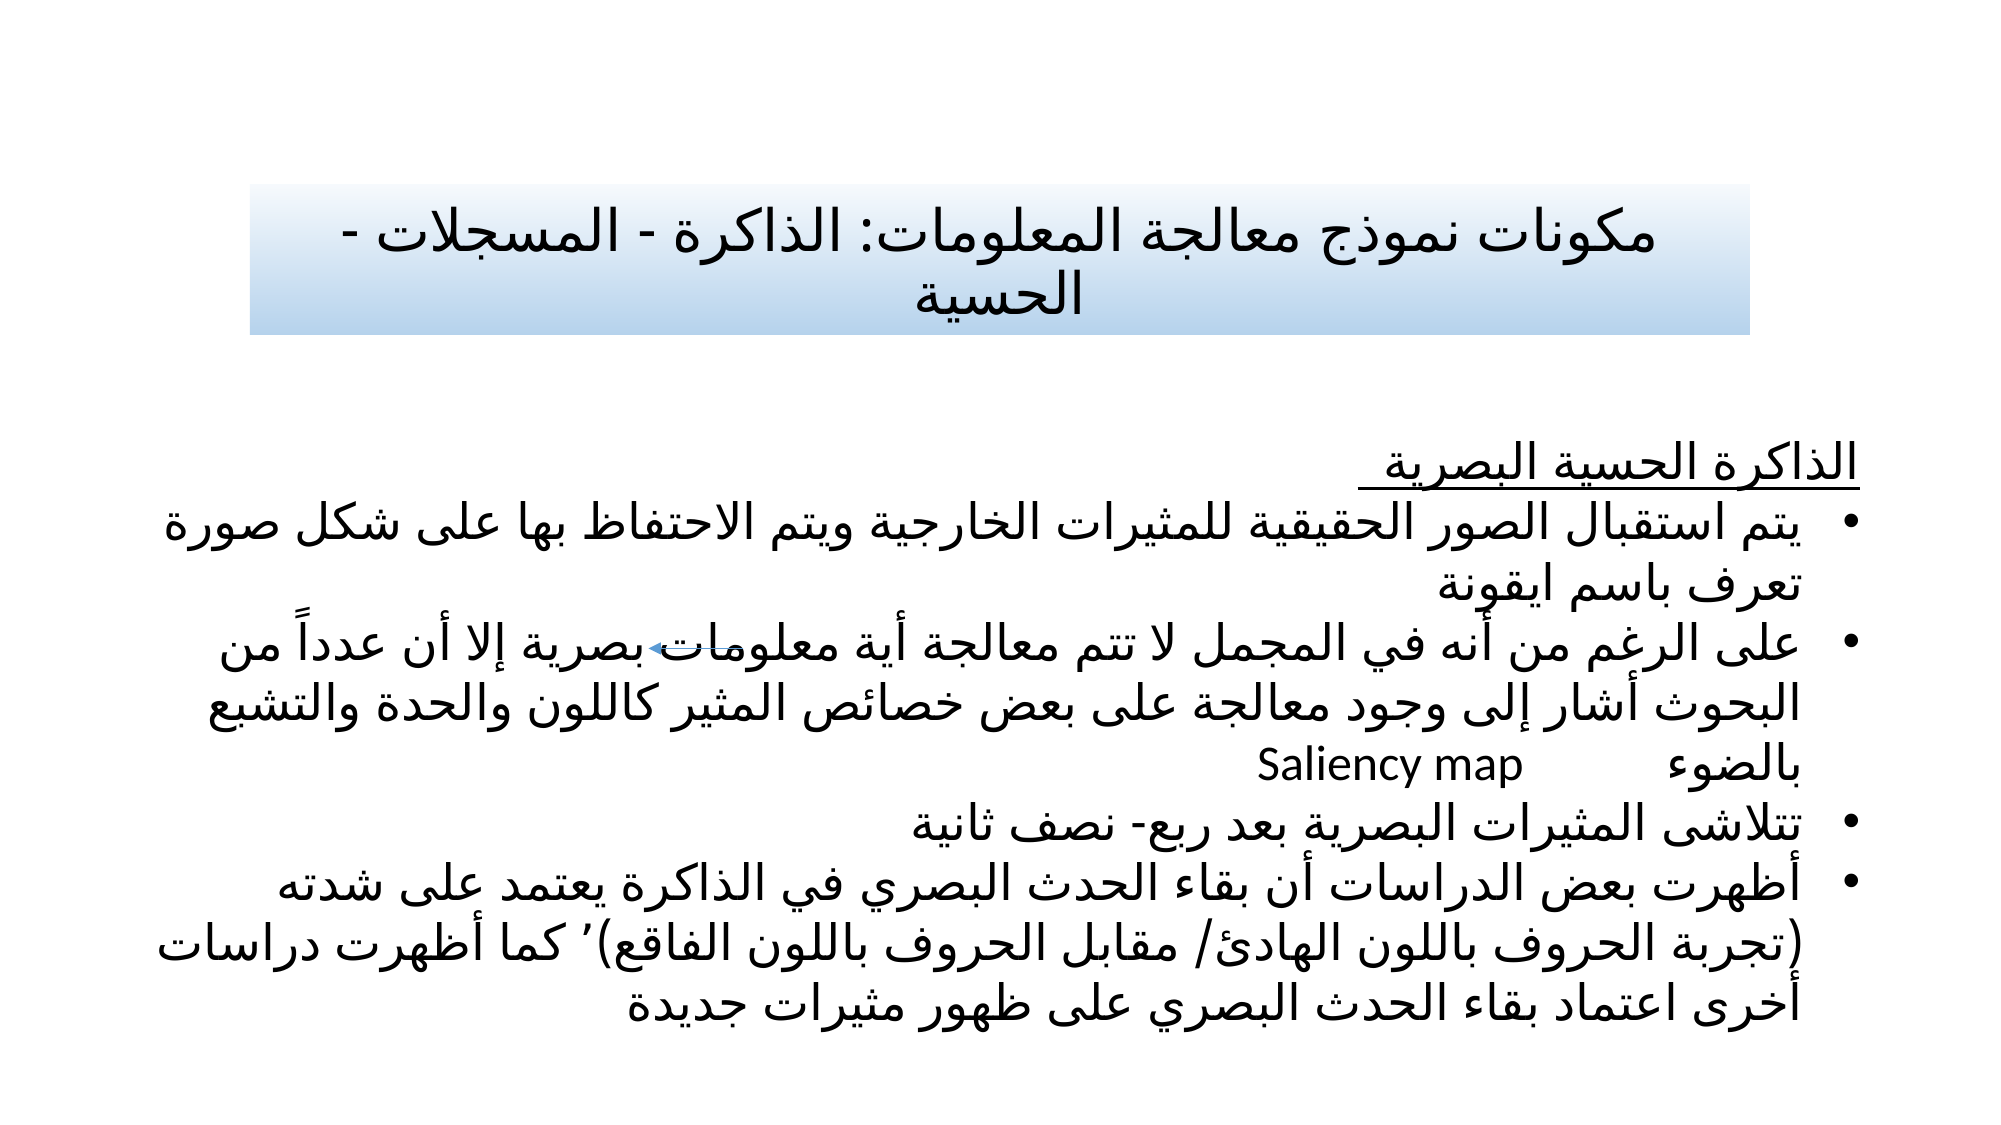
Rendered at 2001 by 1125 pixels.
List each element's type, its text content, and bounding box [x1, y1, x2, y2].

title مكونات نموذج معالجة المعلومات: الذاكرة - المسجلات - الحسية [249, 184, 1750, 335]
subtitle الذاكرة الحسية البصرية يتم استقبال الصور الحقيقية للمثيرات الخارجية ويتم الاحتفاظ بها على شكل صورة تعرف باسم ايقونة على الرغم من أنه في المجمل لا تتم معالجة أية معلومات بصرية إلا أن عدداً من البحوث أشار إلى وجود معالجة على بعض خصائص المثير كاللون والحدة والتشبع بالضوء Saliency map تتلاشى المثيرات البصرية بعد ربع- نصف ثانية أظهرت بعض الدراسات أن بقاء الحدث البصري في الذاكرة يعتمد على شدته (تجربة الحروف باللون الهادئ/ مقابل الحروف باللون الفاقع)٬ كما أظهرت دراسات أخرى اعتماد بقاء الحدث البصري على ظهور مثيرات جديدة [117, 422, 1875, 1076]
